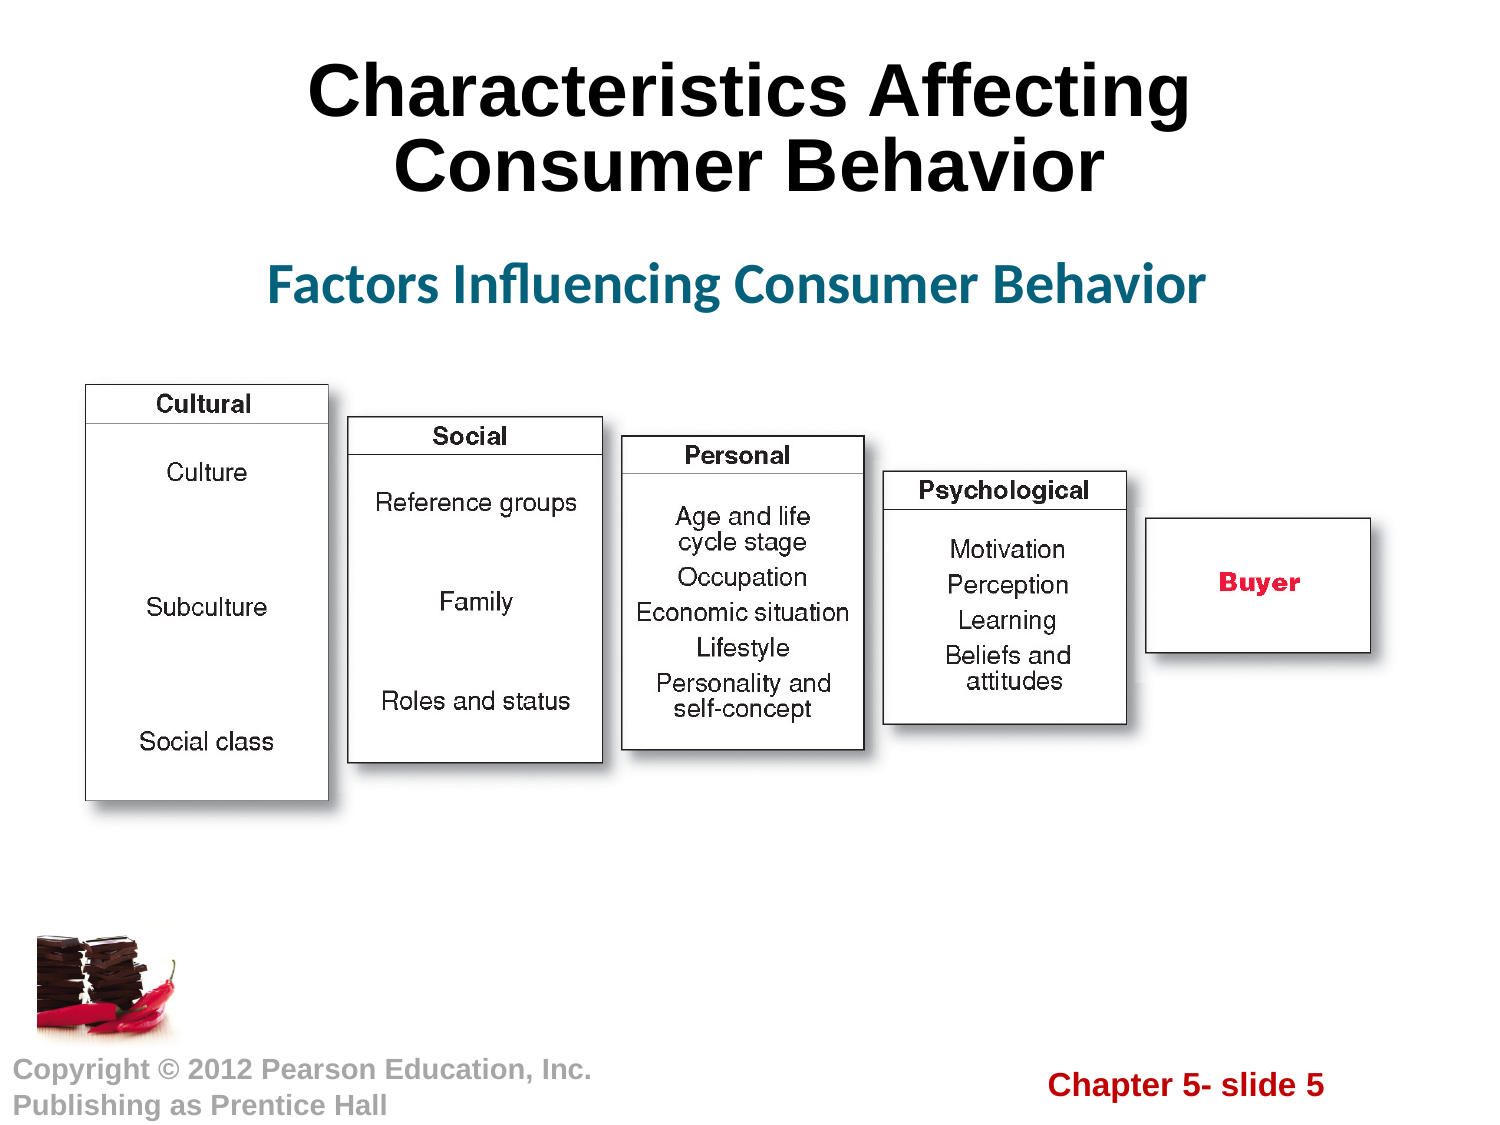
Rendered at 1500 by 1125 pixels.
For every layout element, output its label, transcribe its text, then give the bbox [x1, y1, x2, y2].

picture [74, 374, 1401, 831]
picture [37, 924, 188, 1050]
list Factors Influencing Consumer Behavior [149, 237, 1326, 301]
title Characteristics Affecting Consumer Behavior [112, 37, 1388, 226]
